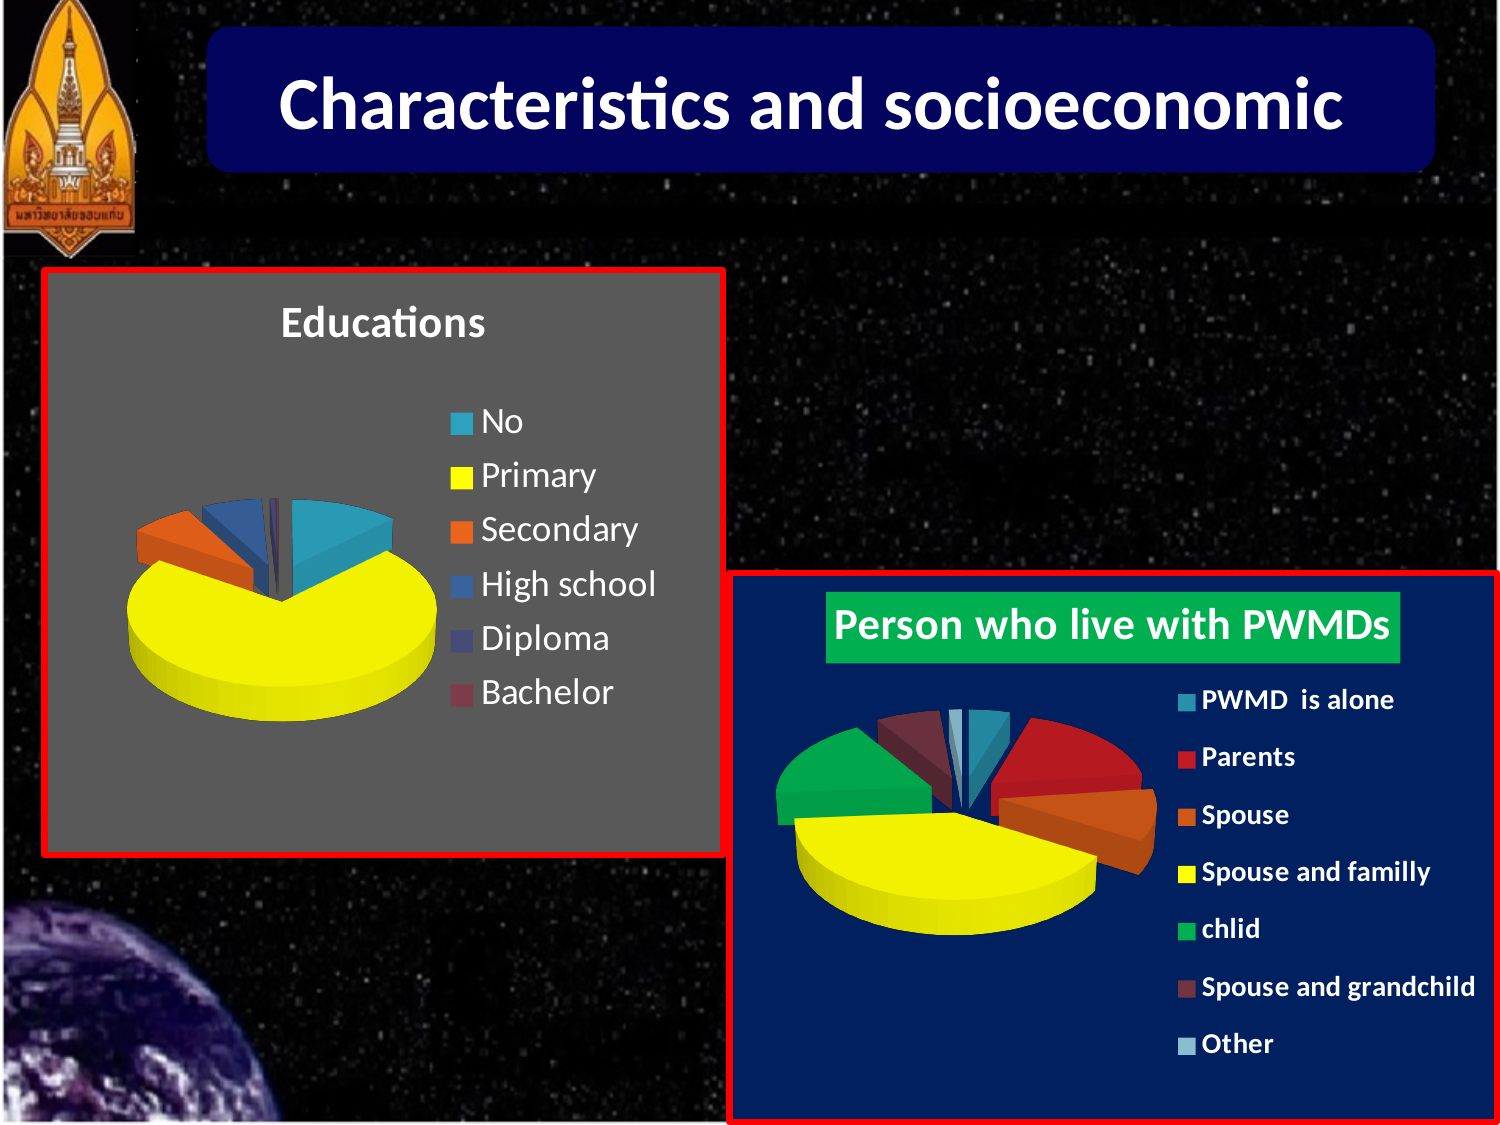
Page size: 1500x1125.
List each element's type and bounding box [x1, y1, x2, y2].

picture [0, 0, 1500, 1125]
chart [41, 266, 1500, 1125]
